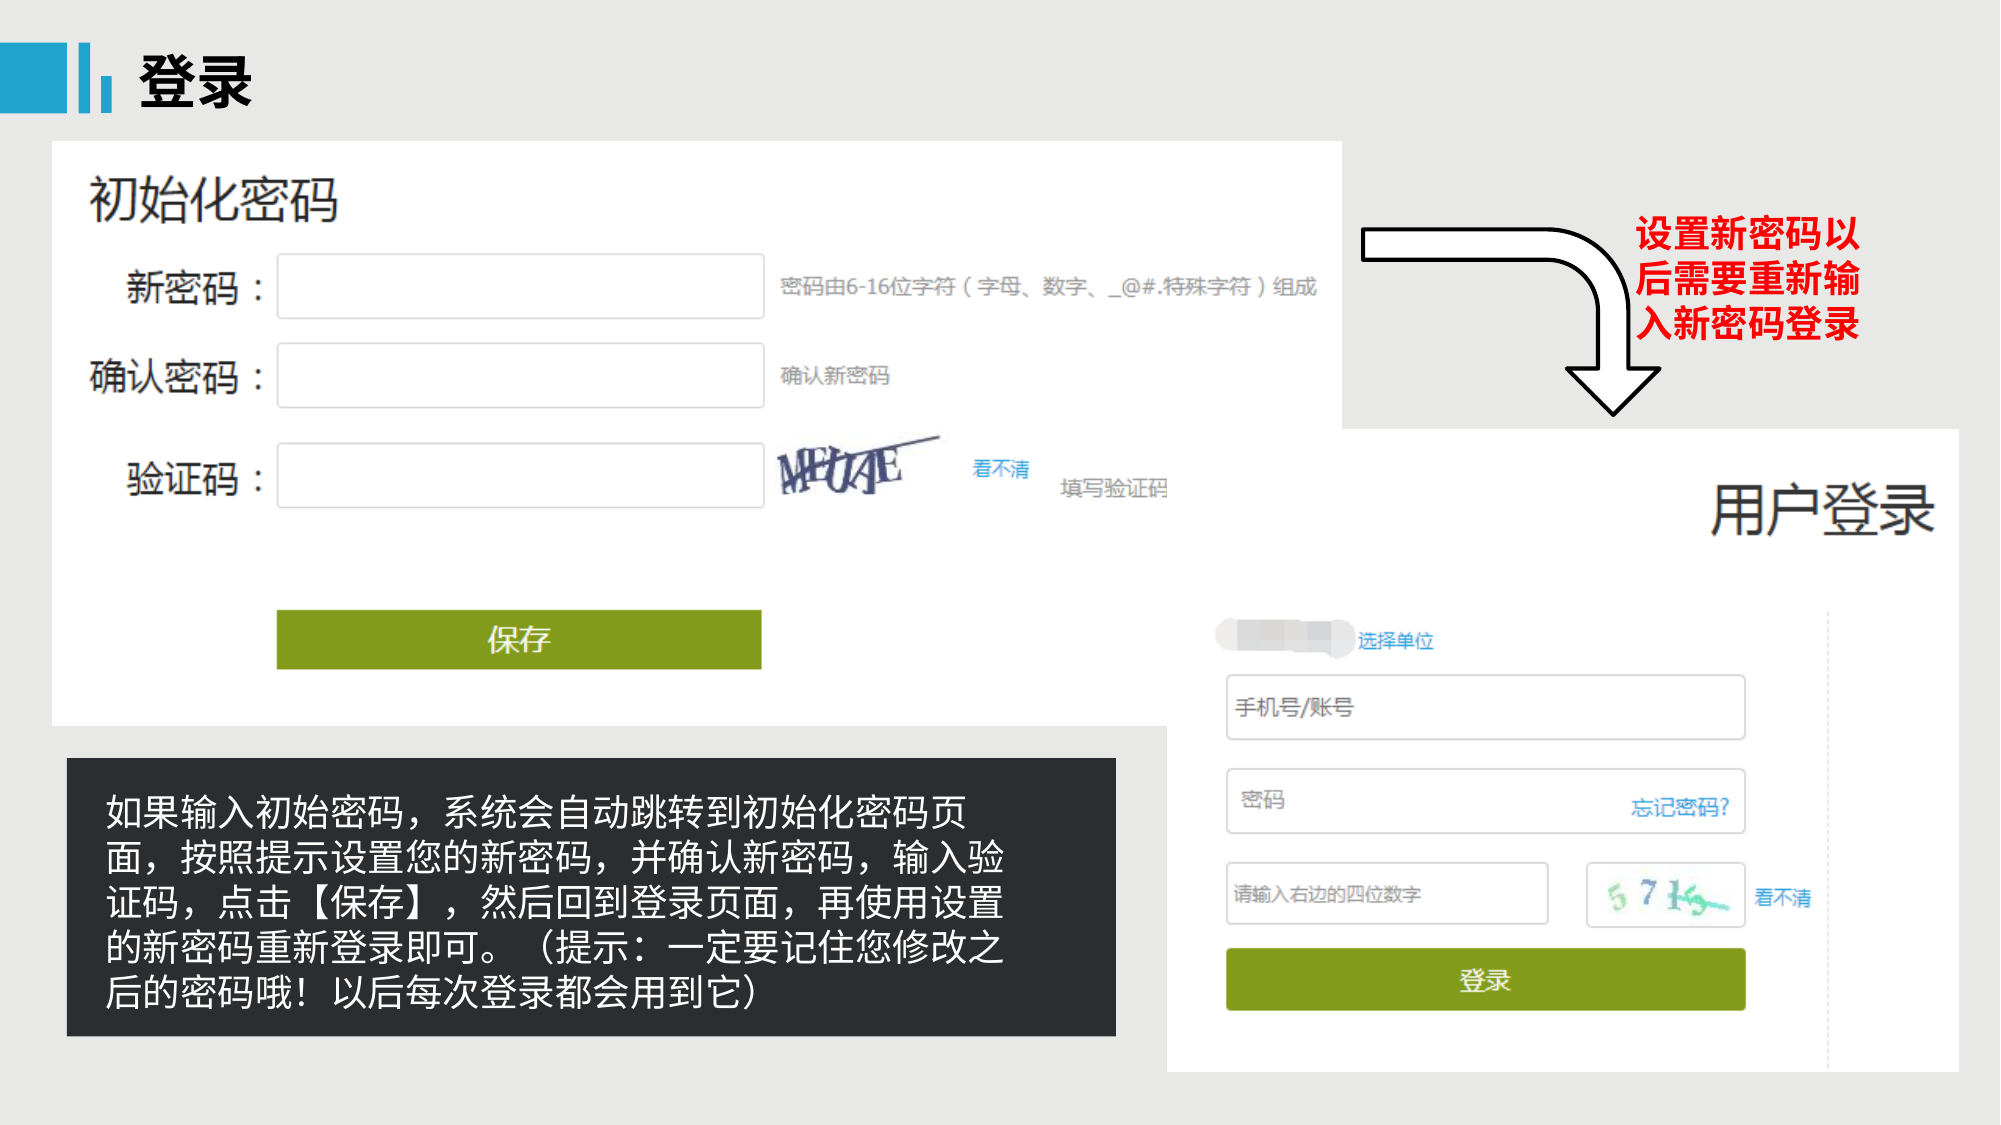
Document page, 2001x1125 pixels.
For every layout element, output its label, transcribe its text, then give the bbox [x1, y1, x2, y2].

picture [52, 140, 1959, 1072]
text_box [0, 41, 69, 116]
text_box 设置新密码以后需要重新输入新密码登录 [1621, 202, 1903, 353]
text_box [77, 41, 92, 116]
text_box 如果输入初始密码，系统会自动跳转到初始化密码页面，按照提示设置您的新密码，并确认新密码，输入验证码，点击【保存】，然后回到登录页面，再使用设置的新密码重新登录即可。（提示：一定要记住您修改之后的密码哦！以后每次登录都会用到它） [90, 781, 1050, 1022]
text_box [1361, 227, 1662, 418]
text_box [65, 756, 1118, 1038]
text_box 登录 [123, 38, 292, 123]
text_box [99, 74, 114, 115]
